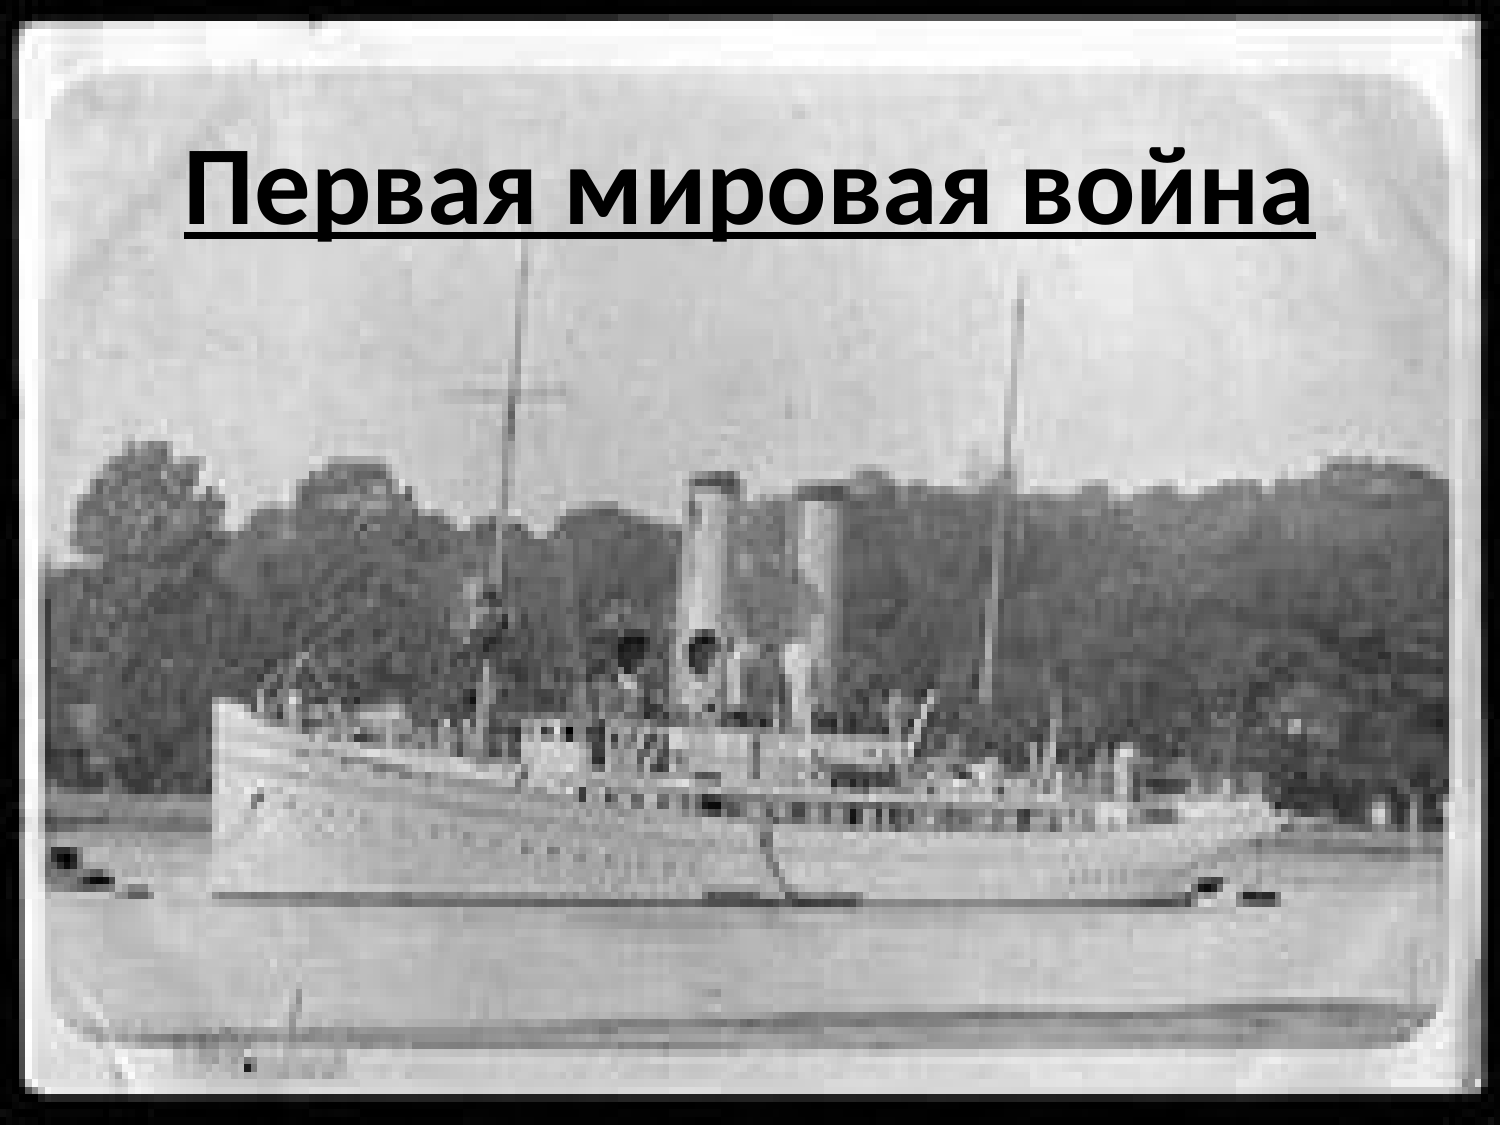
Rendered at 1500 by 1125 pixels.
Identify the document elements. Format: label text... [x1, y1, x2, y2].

title Первая мировая война [75, 45, 1425, 315]
picture [0, 0, 1500, 1125]
